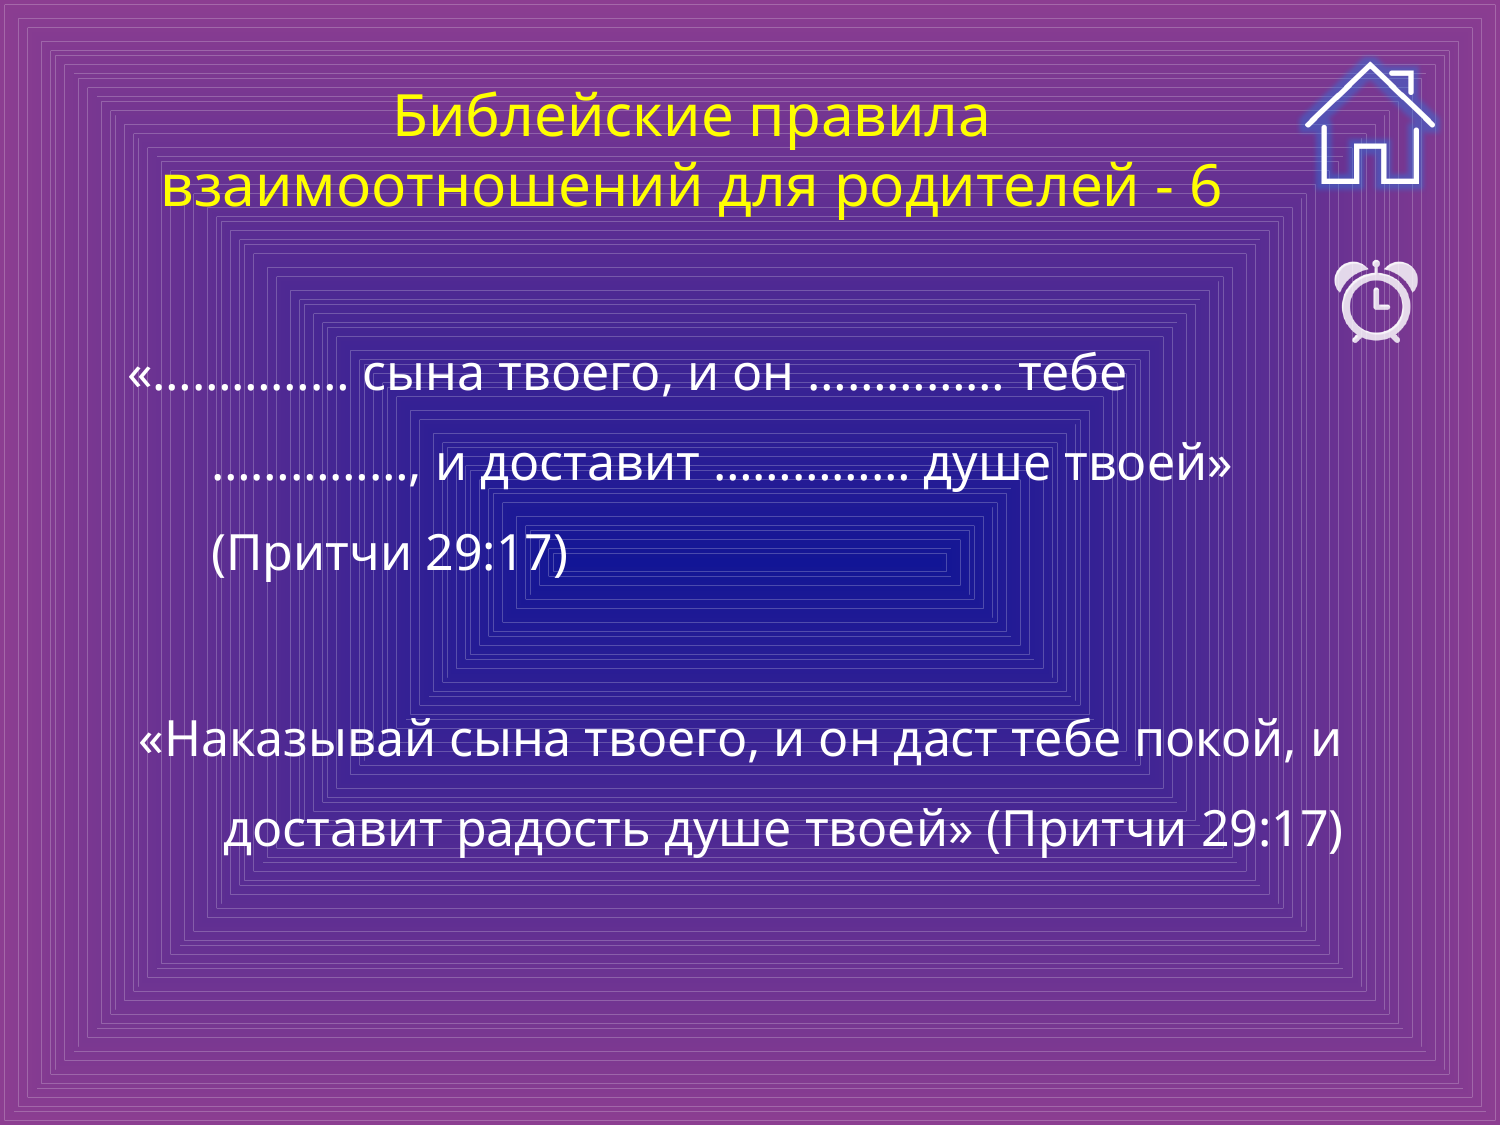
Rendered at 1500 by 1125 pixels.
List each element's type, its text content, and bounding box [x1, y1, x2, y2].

text_box «Наказывай сына твоего, и он даст тебе покой, и доставит радость душе твоей» (Притчи 29:17) [123, 668, 1365, 1012]
text_box Библейские правила взаимоотношений для родителей - 6 [100, 54, 1284, 243]
list «…………… сына твоего, и он …………… тебе ……………, и доставит …………… душе твоей» (Притчи 29:17) [112, 302, 1329, 705]
picture [1304, 54, 1435, 184]
picture [1328, 255, 1424, 350]
